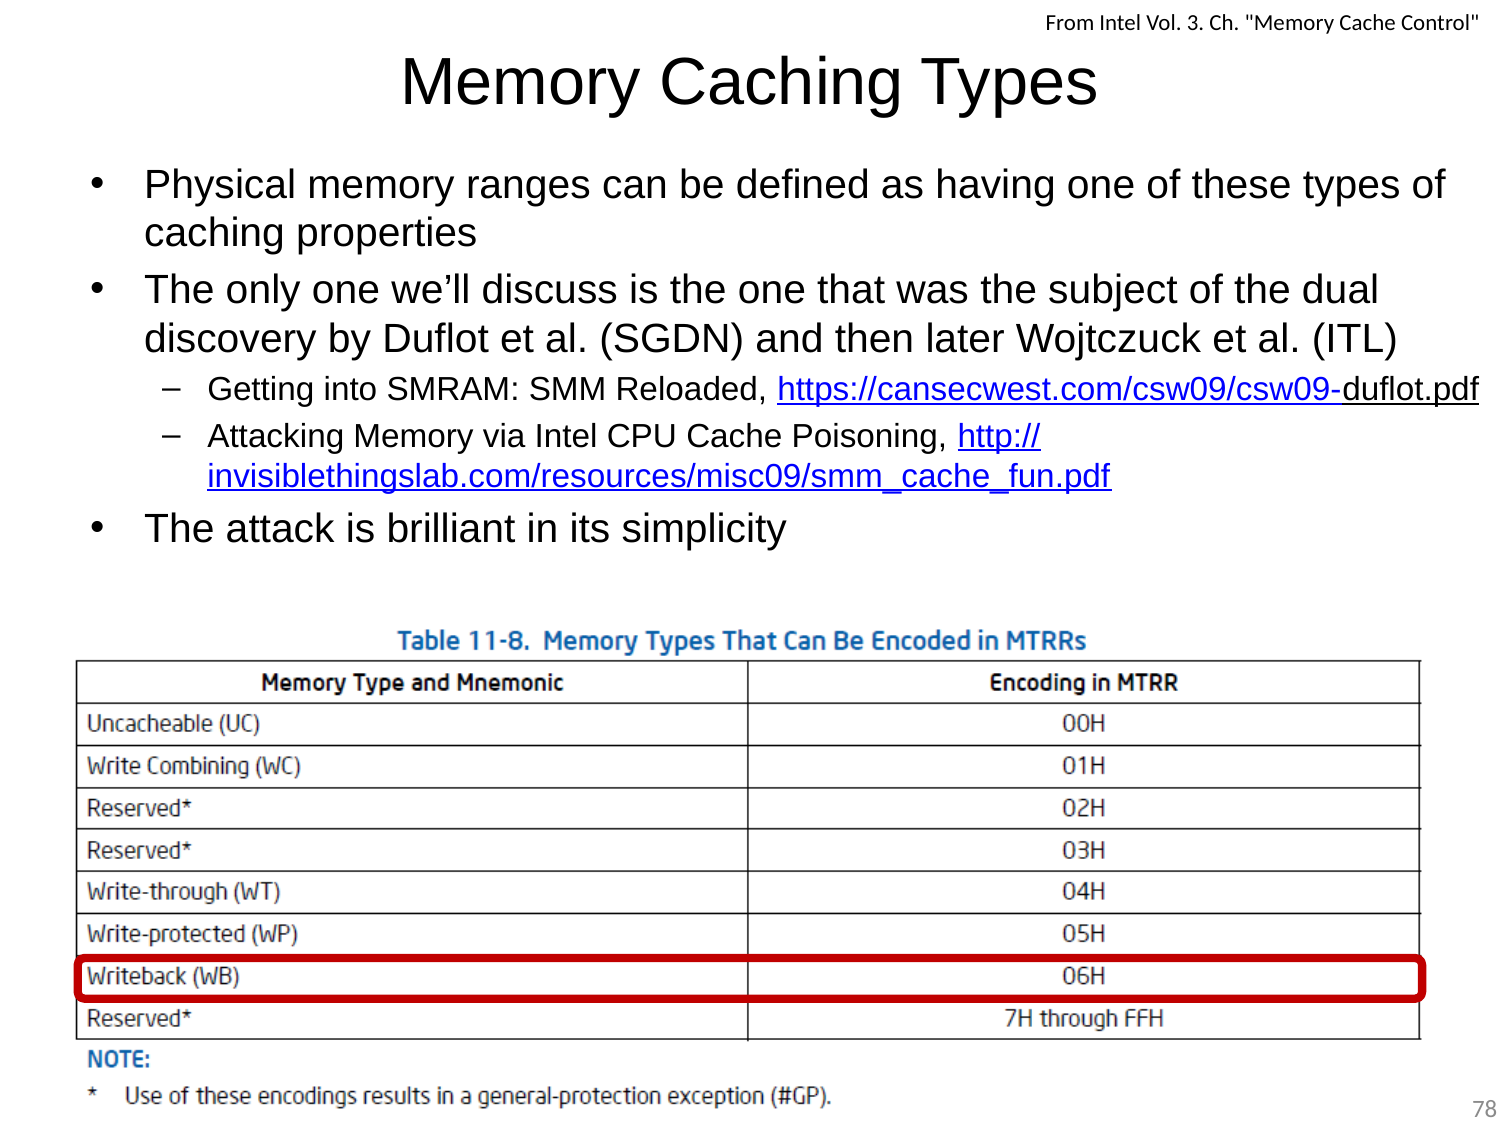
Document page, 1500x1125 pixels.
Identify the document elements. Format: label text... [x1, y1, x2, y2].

picture [60, 617, 1446, 1113]
list Physical memory ranges can be defined as having one of these types of caching properties The only one we’ll discuss is the one that was the subject of the dual discovery by Duflot et al. (SGDN) and then later Wojtczuck et al. (ITL) Getting into SMRAM: SMM Reloaded, https://cansecwest.com/csw09/csw09-duflot.pdf Attacking Memory via Intel CPU Cache Poisoning, http://invisiblethingslab.com/resources/misc09/smm_cache_fun.pdf The attack is brilliant in its simplicity [75, 149, 1500, 600]
title Memory Caching Types [75, 0, 1425, 155]
text_box From Intel Vol. 3. Ch. "Memory Cache Control" [1030, 0, 1500, 43]
slide_number 78 [1162, 1077, 1500, 1125]
